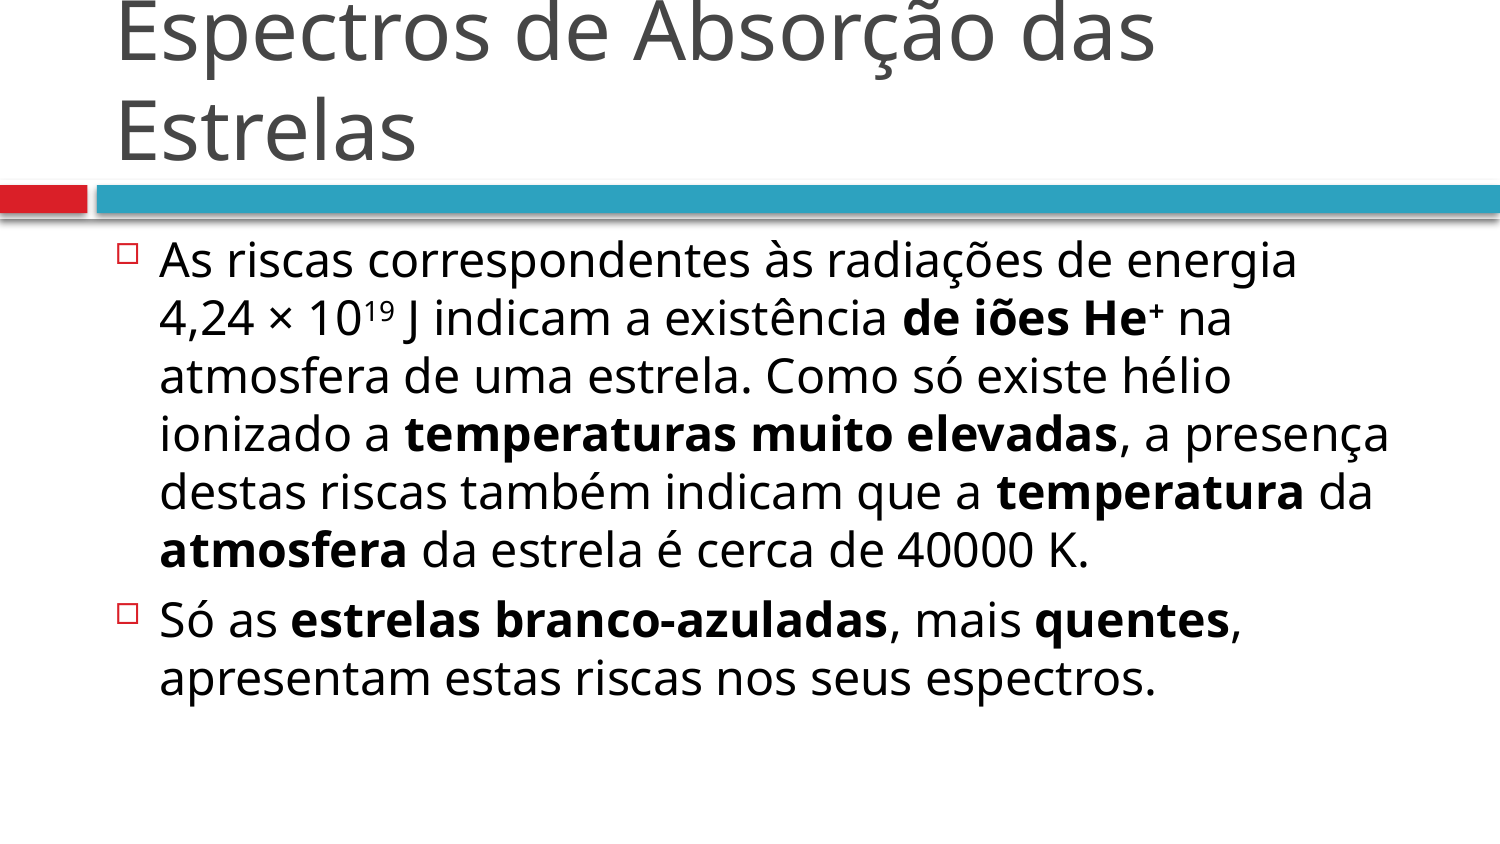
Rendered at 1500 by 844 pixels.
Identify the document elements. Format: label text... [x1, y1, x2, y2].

list As riscas correspondentes às radiações de energia 4,24 × 10­19 J indicam a existência de iões He+ na atmosfera de uma estrela. Como só existe hélio ionizado a temperaturas muito elevadas, a presença destas riscas também indicam que a temperatura da atmosfera da estrela é cerca de 40000 K. Só as estrelas branco-azuladas, mais quentes, apresentam estas riscas nos seus espectros. [99, 221, 1447, 759]
title Espectros de Absorção das Estrelas [99, 19, 1438, 185]
